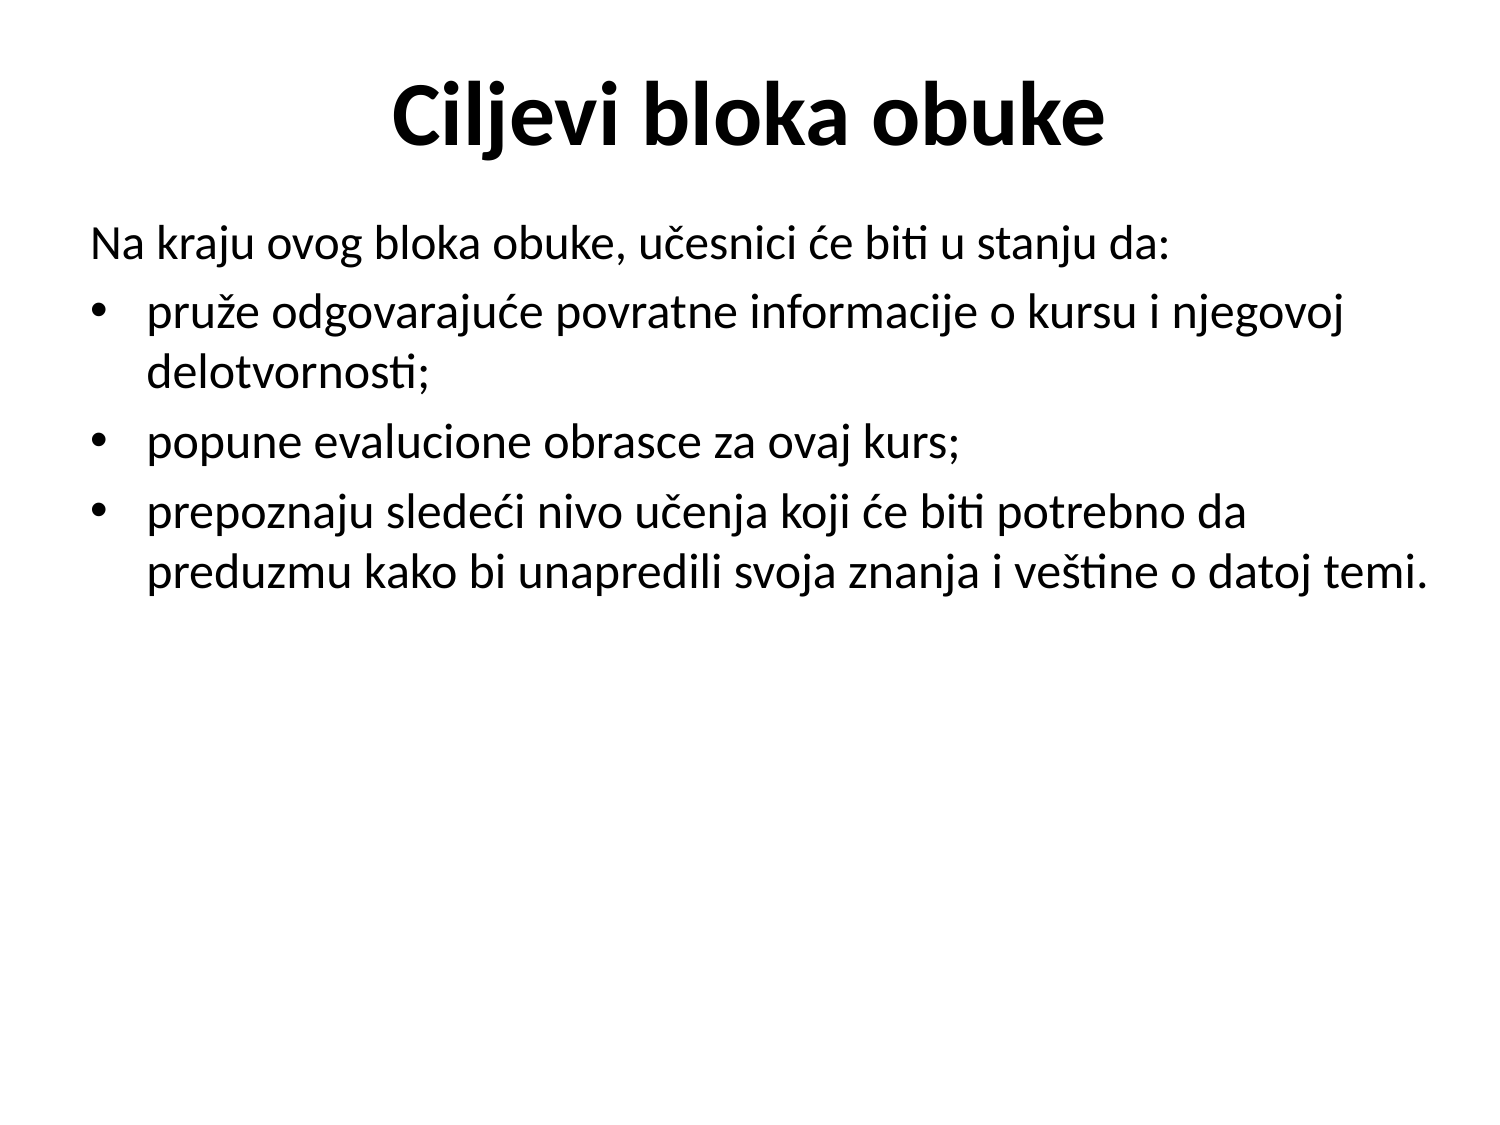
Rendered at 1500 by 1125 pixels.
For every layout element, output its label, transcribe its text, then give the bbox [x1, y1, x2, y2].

list Na kraju ovog bloka obuke, učesnici će biti u stanju da: pruže odgovarajuće povratne informacije o kursu i njegovoj delotvornosti; popune evalucione obrasce za ovaj kurs; prepoznaju sledeći nivo učenja koji će biti potrebno da preduzmu kako bi unapredili svoja znanja i veštine o datoj temi. [74, 202, 1472, 1006]
title Ciljevi bloka obuke [74, 44, 1426, 173]
